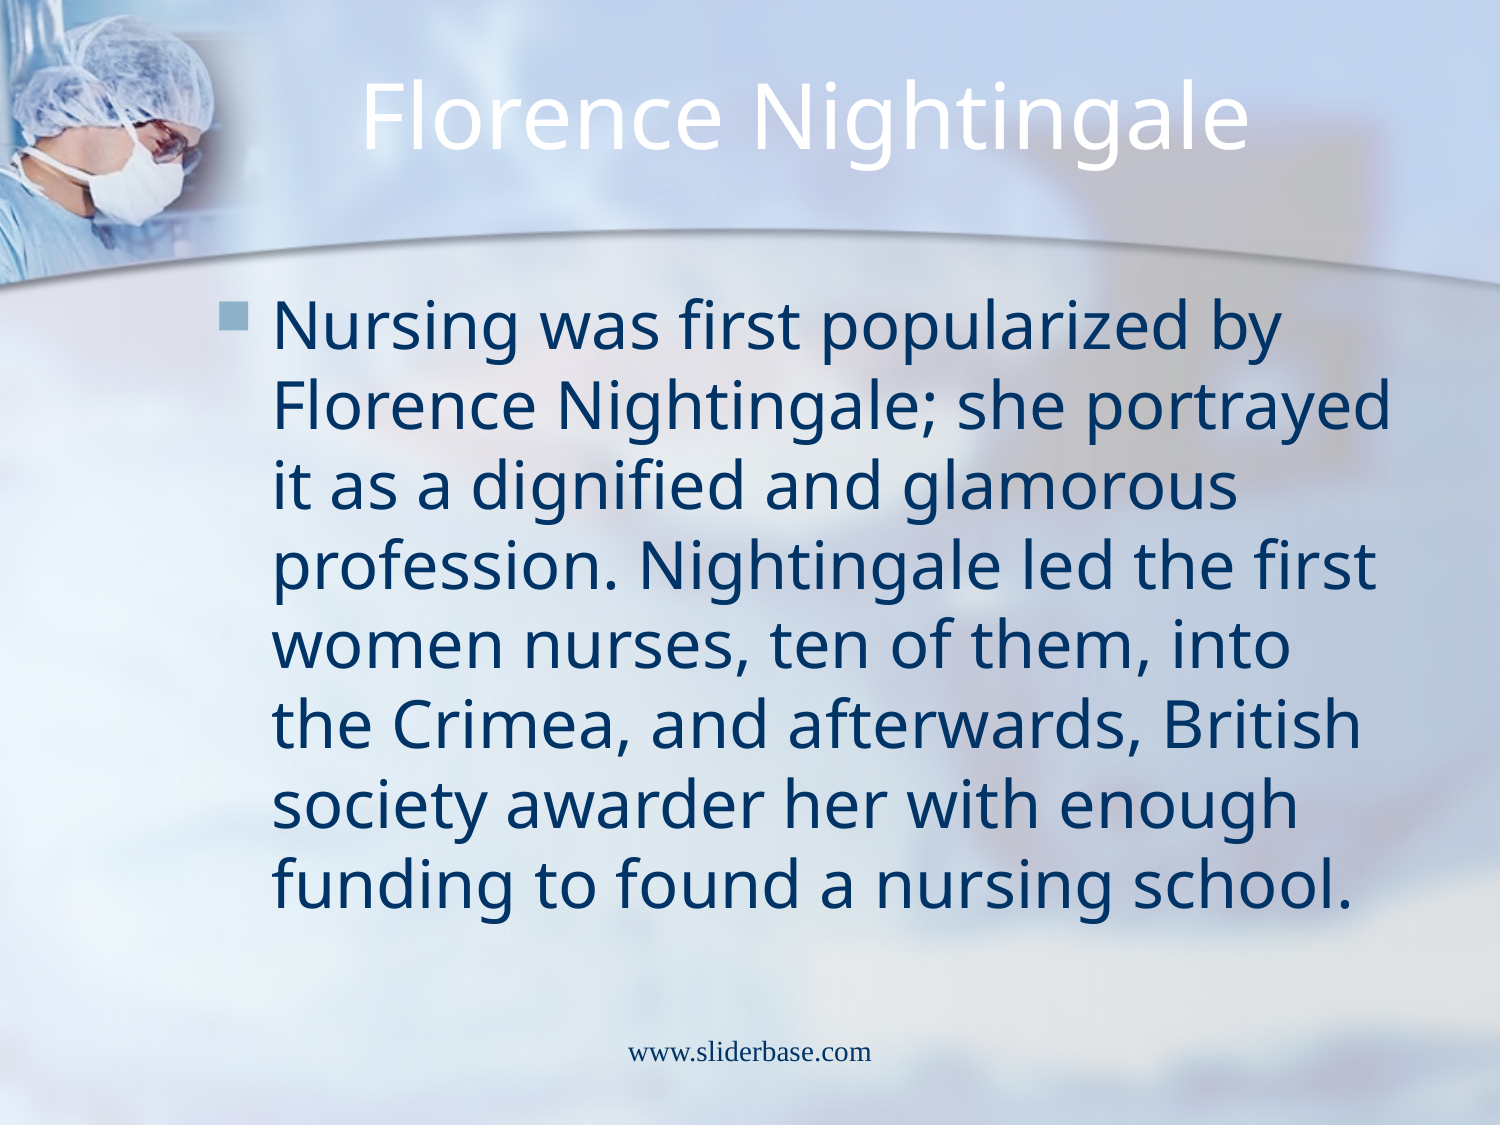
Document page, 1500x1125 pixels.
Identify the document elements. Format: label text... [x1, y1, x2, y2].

title Florence Nightingale [200, 24, 1413, 200]
list Nursing was first popularized by Florence Nightingale; she portrayed it as a dignified and glamorous profession. Nightingale led the first women nurses, ten of them, into the Crimea, and afterwards, British society awarder her with enough funding to found a nursing school. [200, 275, 1413, 1050]
footer www.sliderbase.com [512, 1024, 988, 1103]
picture [0, 0, 1500, 1125]
